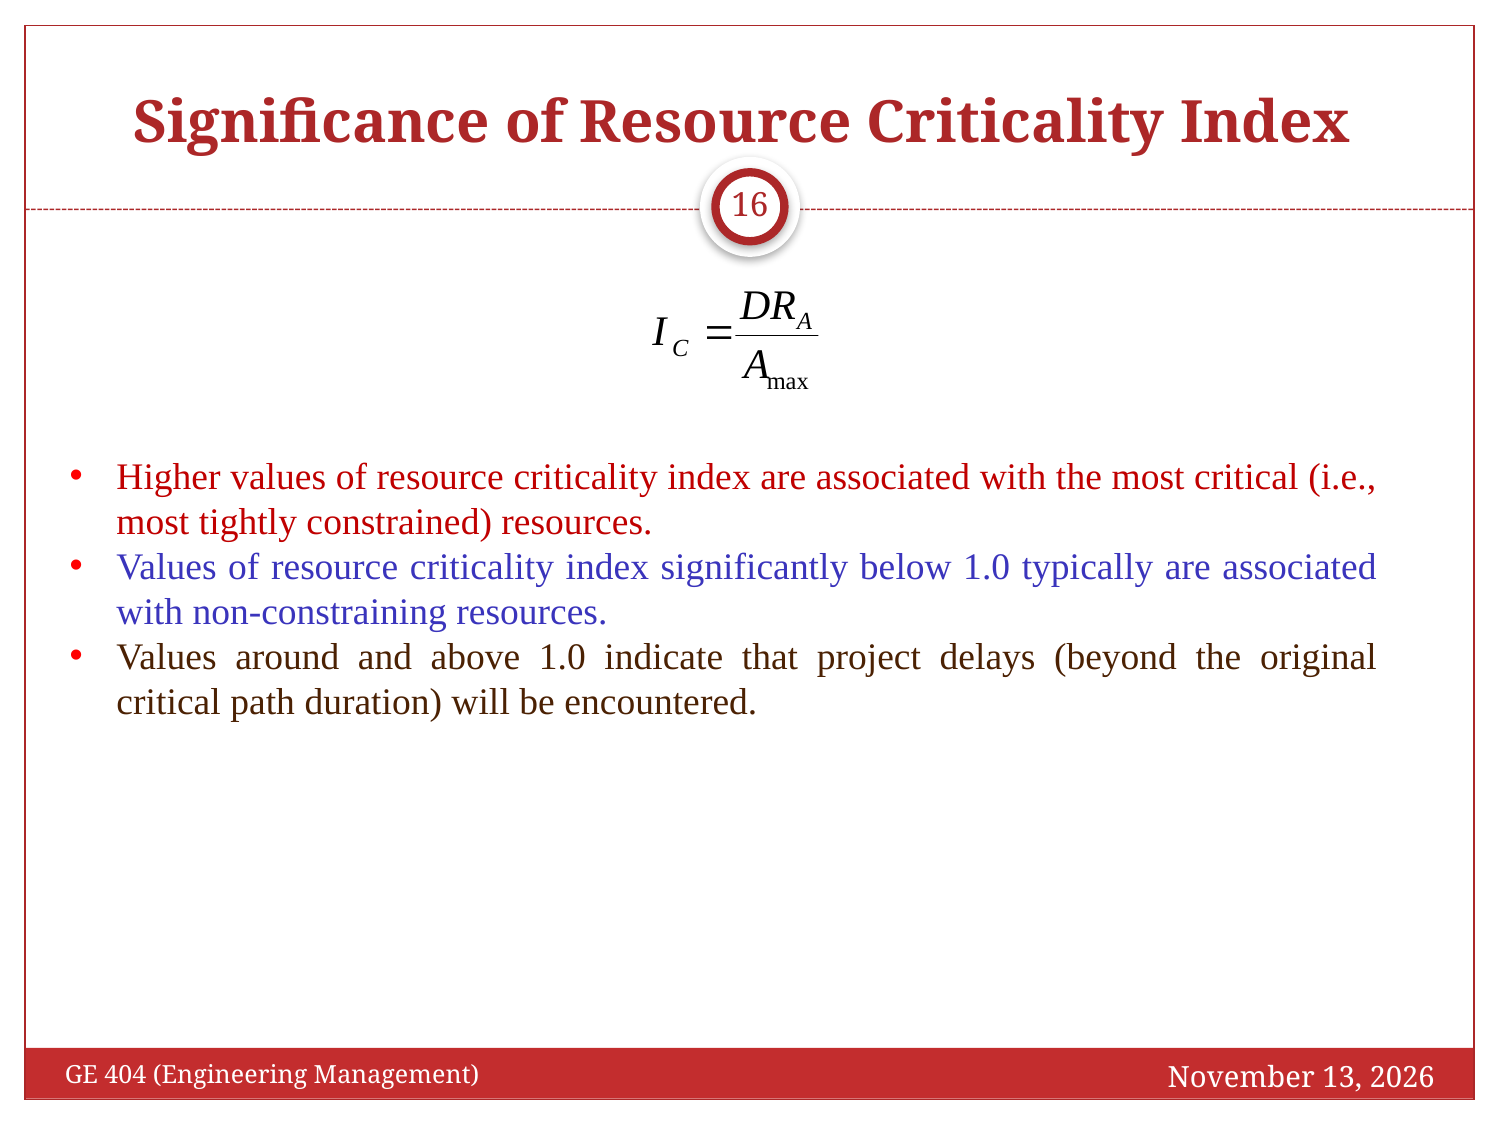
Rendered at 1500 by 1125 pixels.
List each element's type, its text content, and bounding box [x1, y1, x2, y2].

slide_number 16 [712, 169, 788, 243]
title Significance of Resource Criticality Index [49, 37, 1450, 162]
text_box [644, 278, 827, 399]
text_box Higher values of resource criticality index are associated with the most critical (i.e., most tightly constrained) resources. Values of resource criticality index significantly below 1.0 typically are associated with non-constraining resources. Values around and above 1.0 indicate that project delays (beyond the original critical path duration) will be encountered. [31, 399, 1394, 730]
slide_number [950, 1050, 1450, 1111]
footer GE 404 (Engineering Management) [50, 1051, 638, 1112]
